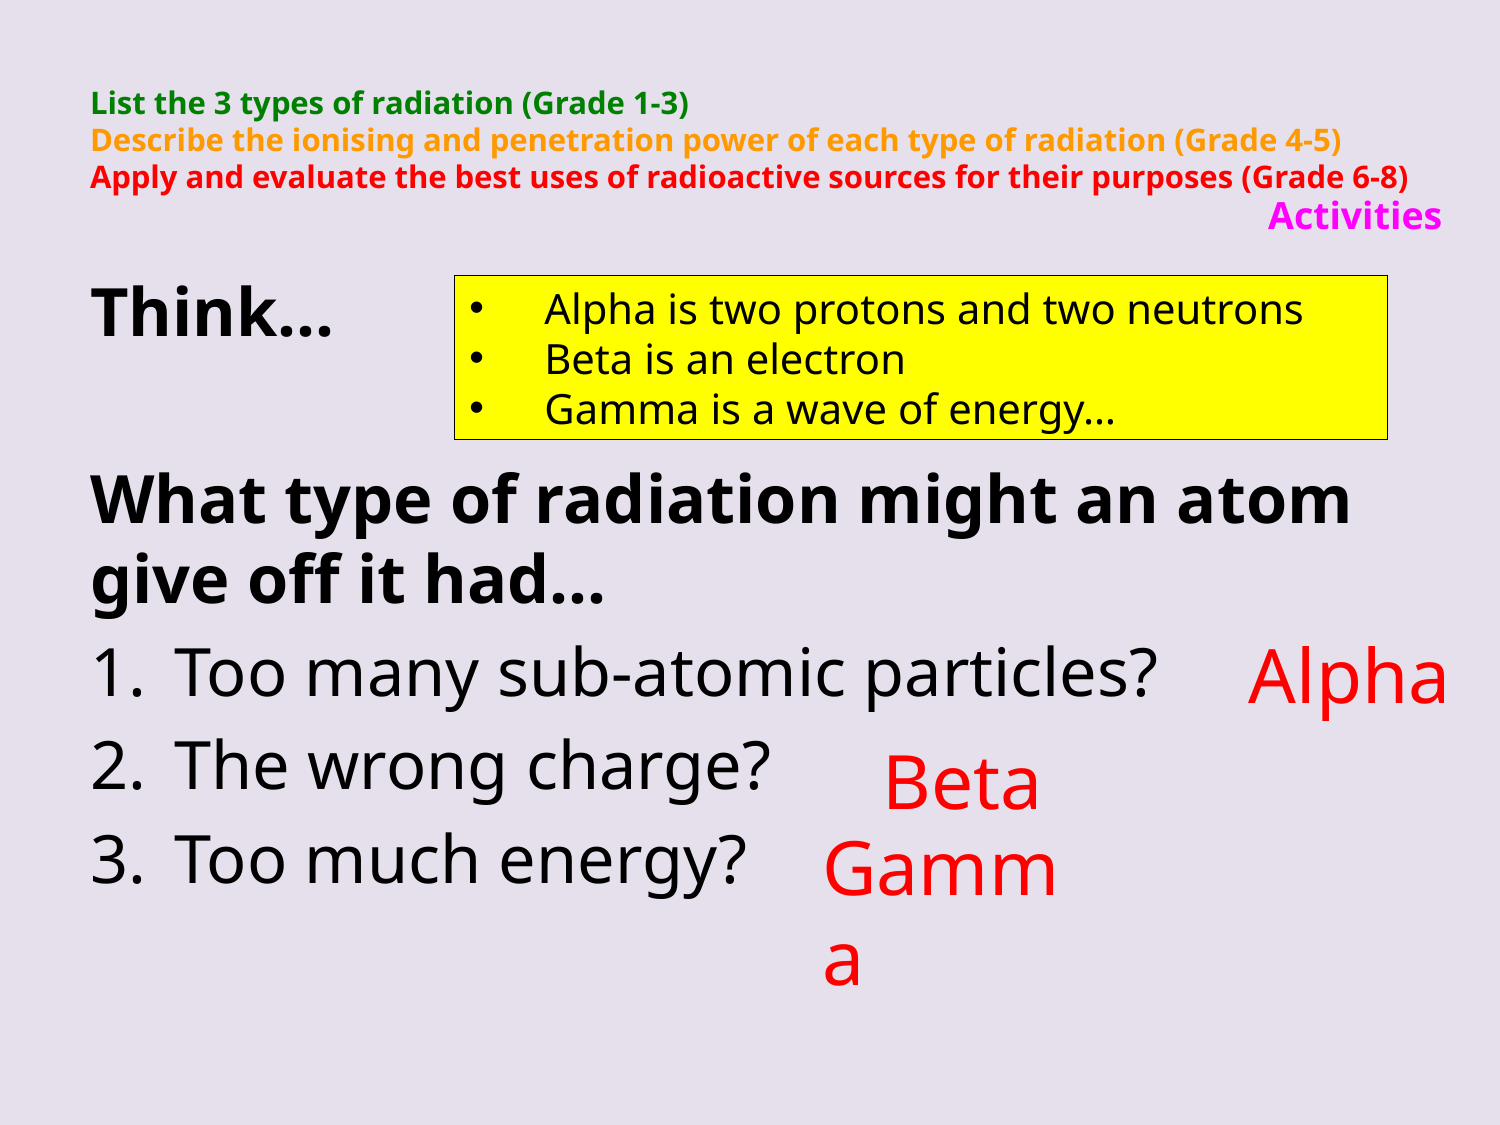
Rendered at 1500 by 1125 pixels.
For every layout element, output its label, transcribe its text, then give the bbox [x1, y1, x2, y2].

text_box Alpha [1234, 621, 1483, 727]
text_box Beta [868, 727, 1117, 813]
list Think… What type of radiation might an atom give off it had… Too many sub-atomic particles? The wrong charge? Too much energy? [75, 262, 1425, 1005]
title List the 3 types of radiation (Grade 1-3) Describe the ionising and penetration power of each type of radiation (Grade 4-5) Apply and evaluate the best uses of radioactive sources for their purposes (Grade 6-8) [75, 45, 1425, 233]
text_box Activities [1253, 184, 1458, 245]
text_box Gamma [807, 813, 1117, 1008]
text_box Alpha is two protons and two neutrons Beta is an electron Gamma is a wave of energy… [454, 275, 1388, 440]
